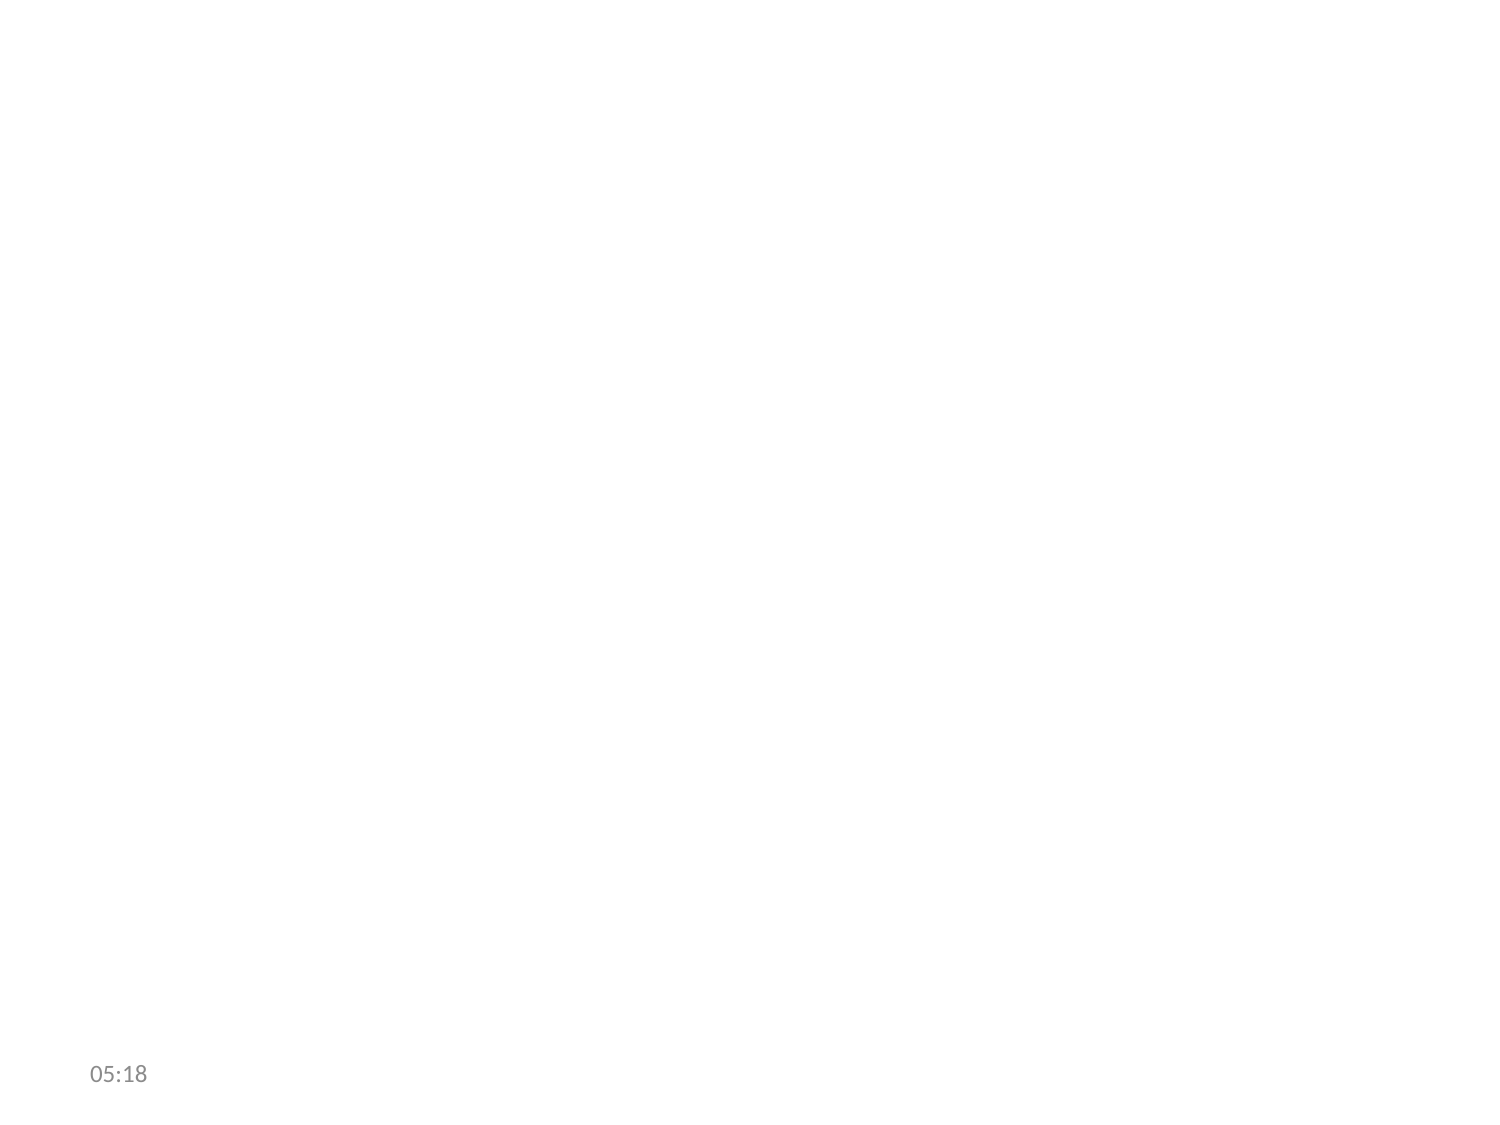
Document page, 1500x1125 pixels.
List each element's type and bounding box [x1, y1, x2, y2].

slide_number [75, 1042, 425, 1103]
